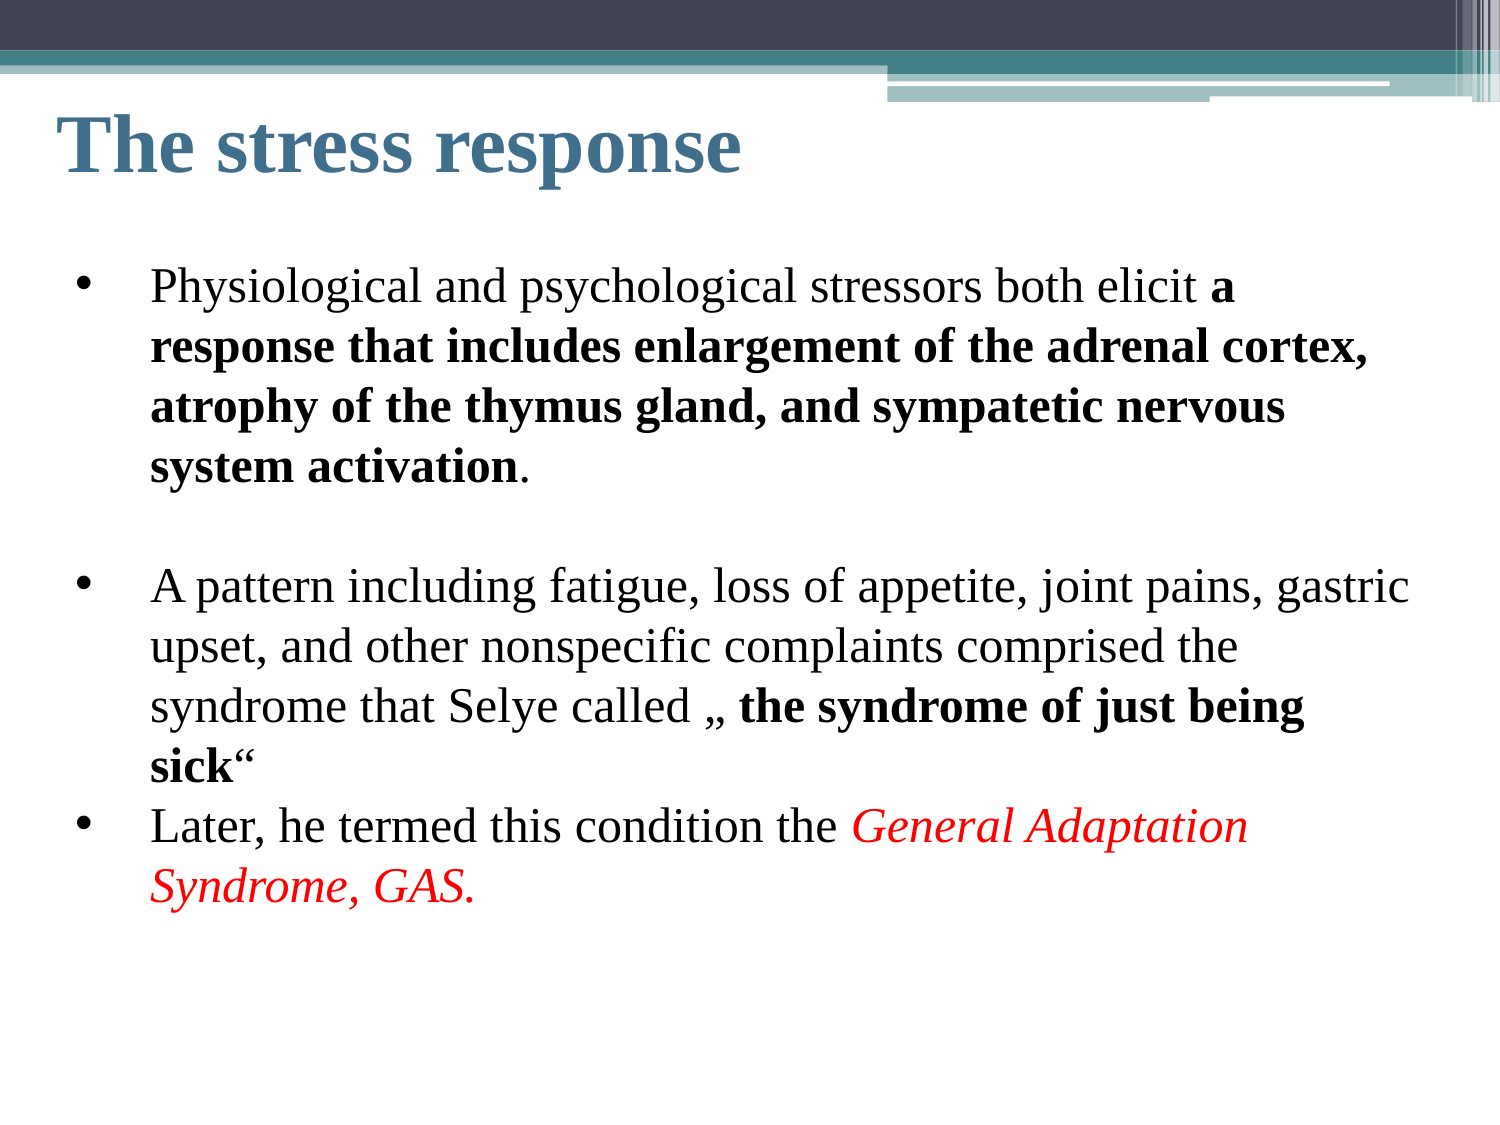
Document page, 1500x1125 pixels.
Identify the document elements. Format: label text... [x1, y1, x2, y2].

list Physiological and psychological stressors both elicit a response that includes enlargement of the adrenal cortex, atrophy of the thymus gland, and sympatetic nervous system activation. A pattern including fatigue, loss of appetite, joint pains, gastric upset, and other nonspecific complaints comprised the syndrome that Selye called „ the syndrome of just being sick“ Later, he termed this condition the General Adaptation Syndrome, GAS. [75, 252, 1413, 919]
title The stress response [56, 88, 1444, 194]
